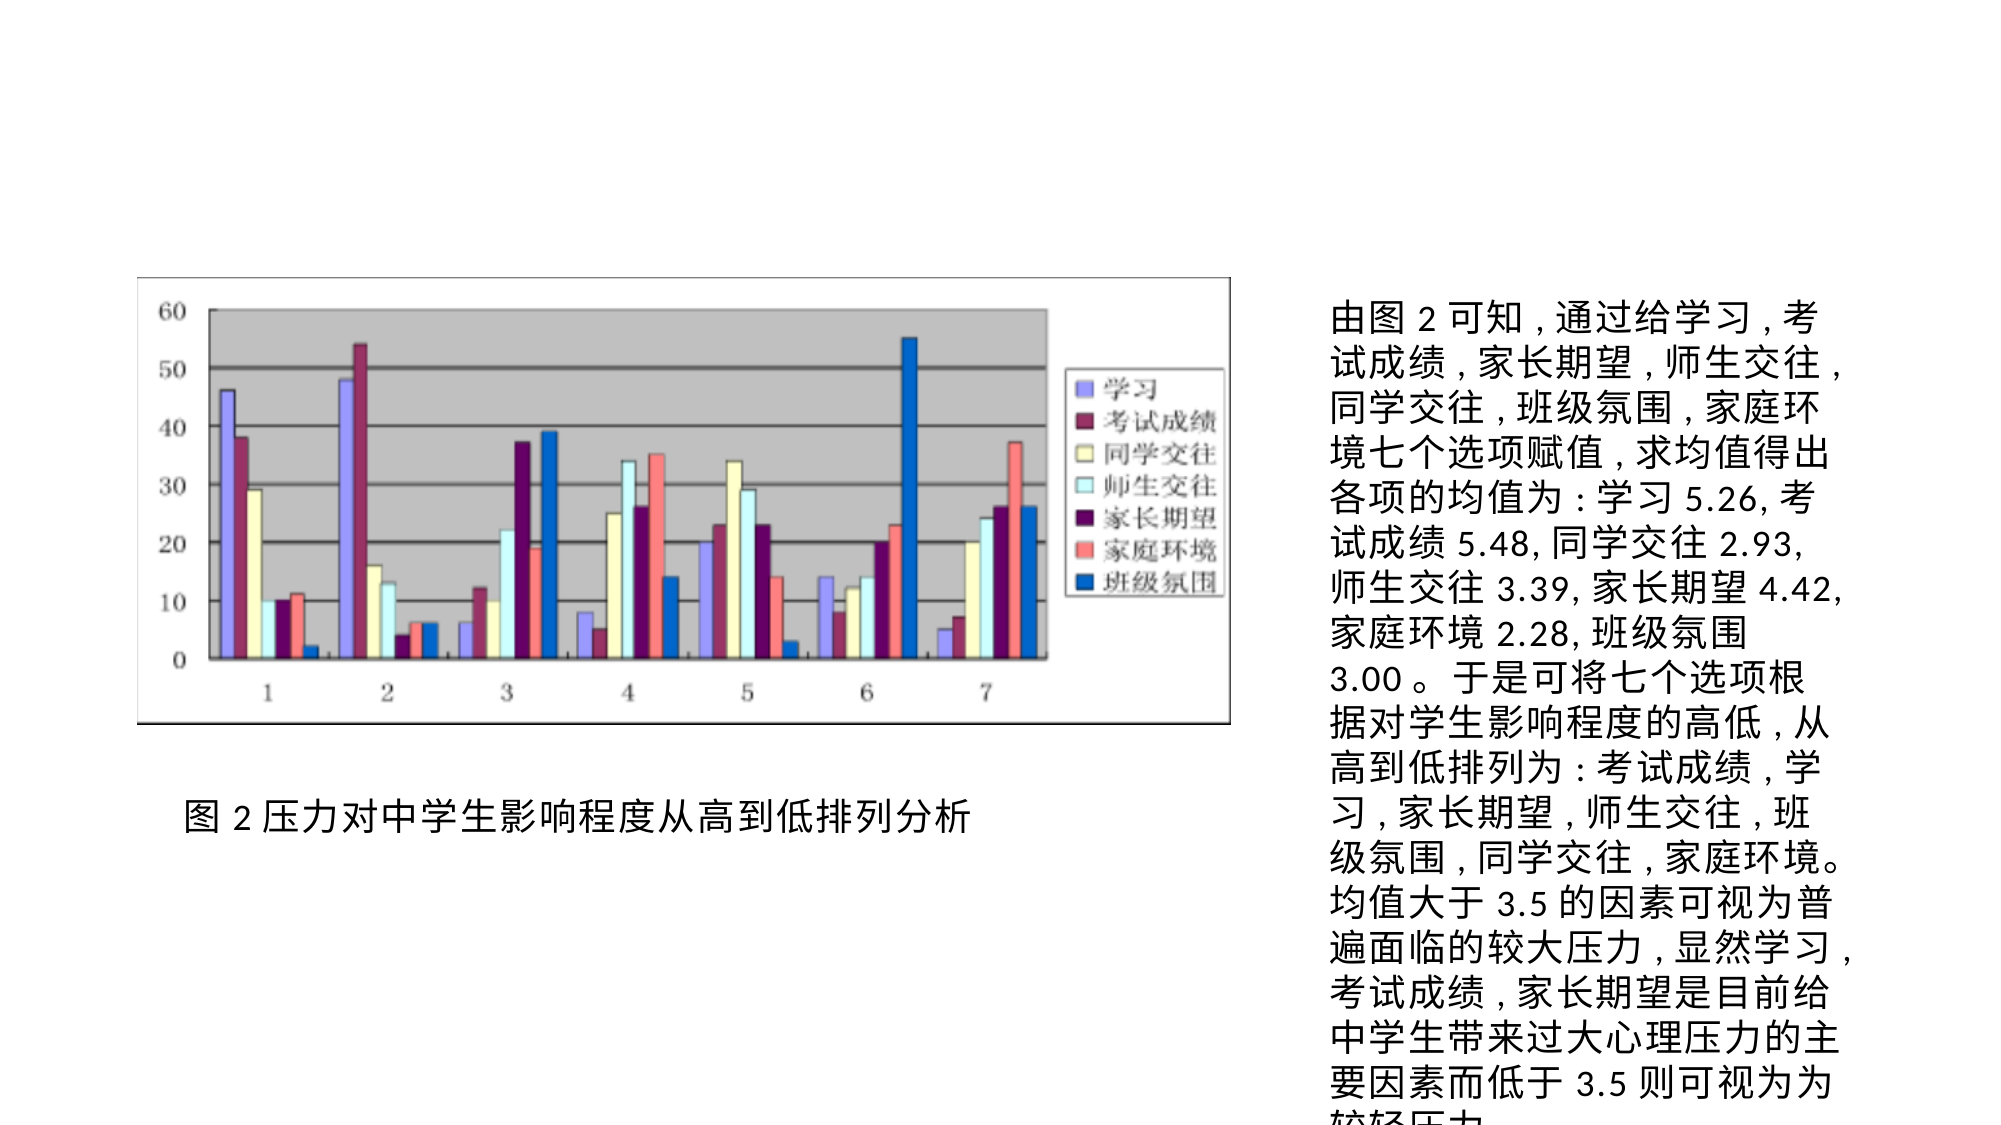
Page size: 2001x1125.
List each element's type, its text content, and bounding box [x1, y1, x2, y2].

text_box 由图2可知,通过给学习,考试成绩,家长期望,师生交往,同学交往,班级氛围,家庭环境七个选项赋值,求均值得出各项的均值为:学习5.26,考试成绩5.48,同学交往2.93,师生交往3.39,家长期望4.42,家庭环境2.28,班级氛围3.00。于是可将七个选项根据对学生影响程度的高低,从高到低排列为:考试成绩,学习,家长期望,师生交往,班级氛围,同学交往,家庭环境。均值大于3.5的因素可视为普遍面临的较大压力,显然学习,考试成绩,家长期望是目前给中学生带来过大心理压力的主要因素而低于3.5则可视为为较轻压力 [1314, 287, 1863, 1125]
text_box 图2压力对中学生影响程度从高到低排列分析 [169, 785, 988, 891]
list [137, 277, 1231, 725]
